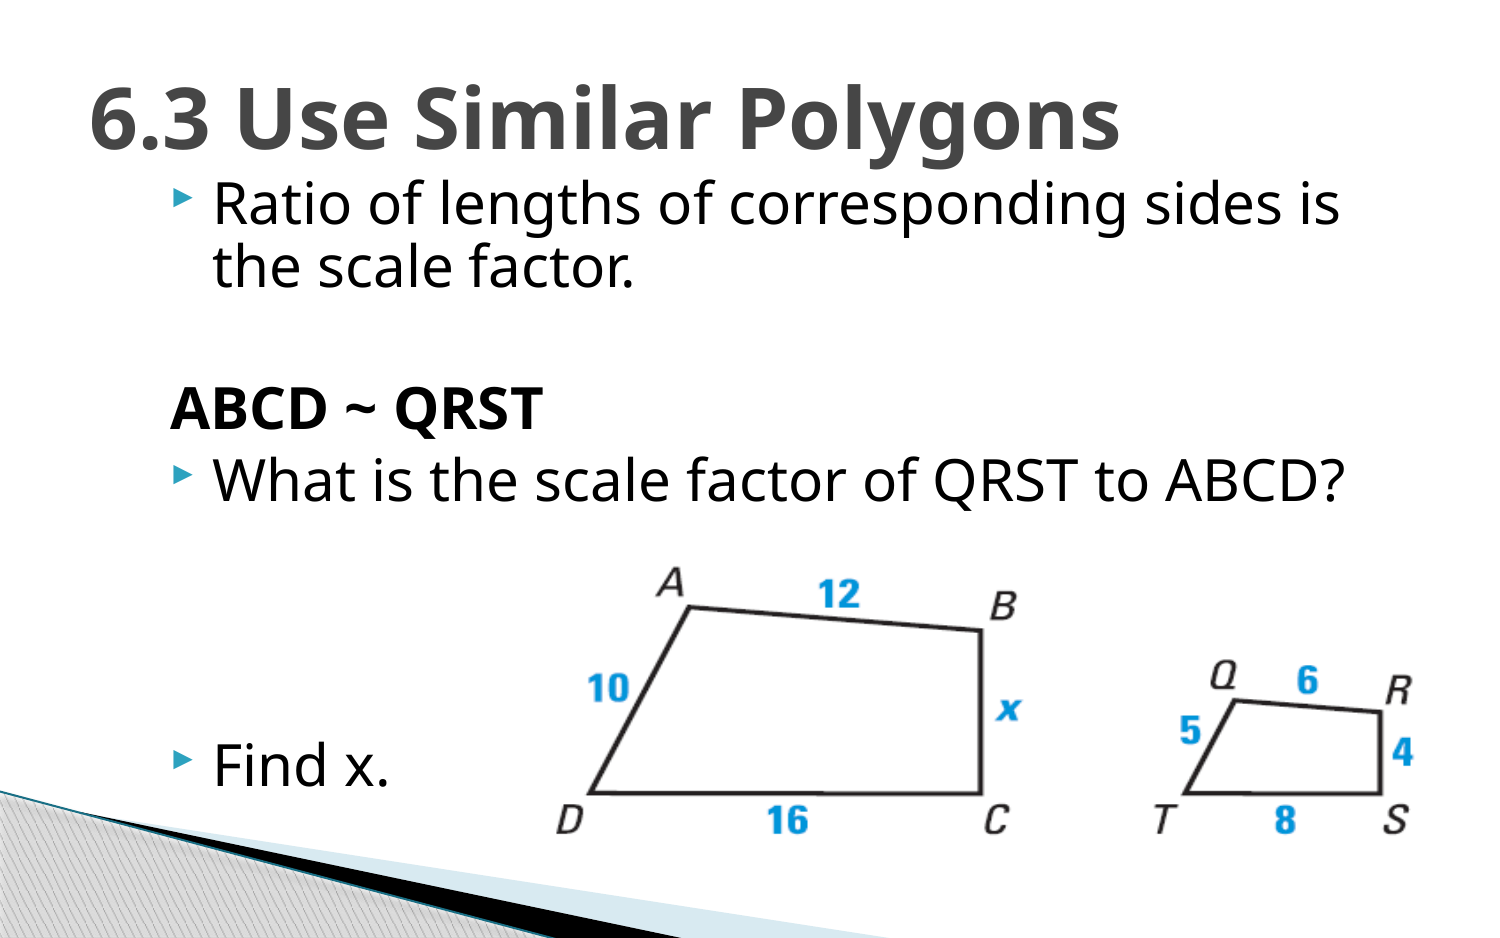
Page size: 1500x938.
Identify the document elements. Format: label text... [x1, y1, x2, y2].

picture [548, 562, 1426, 840]
title 6.3 Use Similar Polygons [75, 37, 1425, 194]
list Ratio of lengths of corresponding sides is the scale factor. ABCD ~ QRST What is the scale factor of QRST to ABCD? Find x. [137, 166, 1451, 886]
